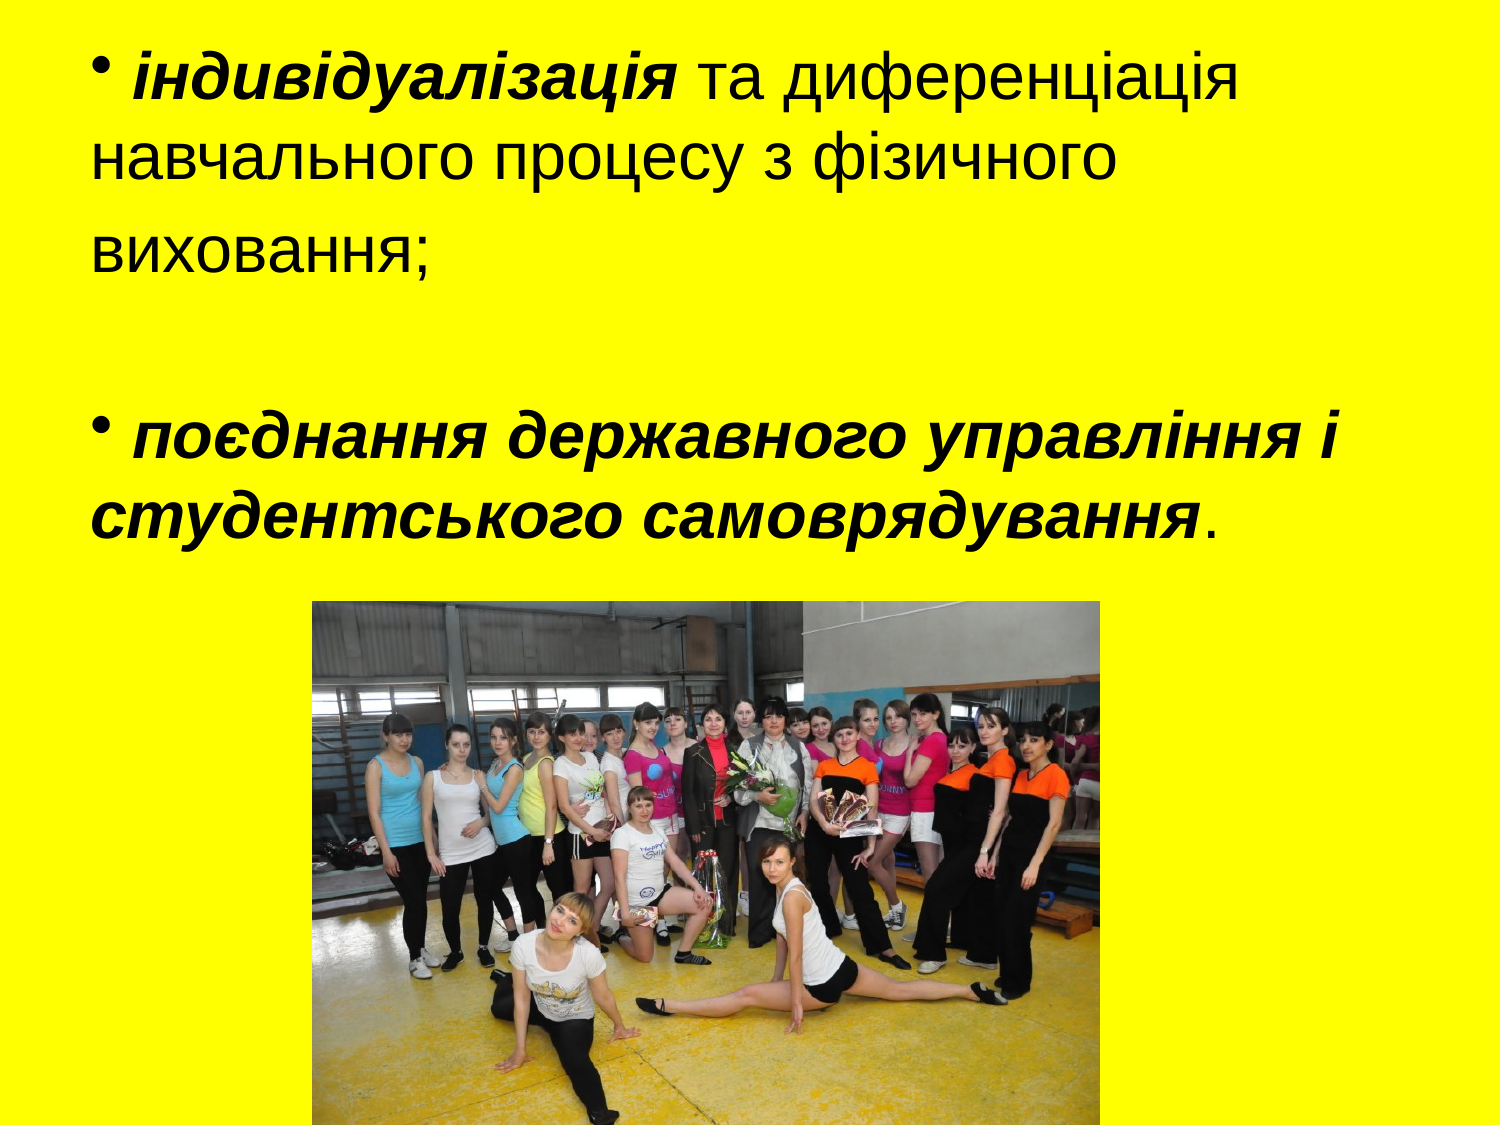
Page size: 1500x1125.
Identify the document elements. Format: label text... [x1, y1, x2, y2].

list індивідуалізація та диференціація навчального процесу з фізичного виховання; поєднання державного управління і студентського самоврядування. [75, 24, 1425, 955]
picture [312, 601, 1100, 1125]
